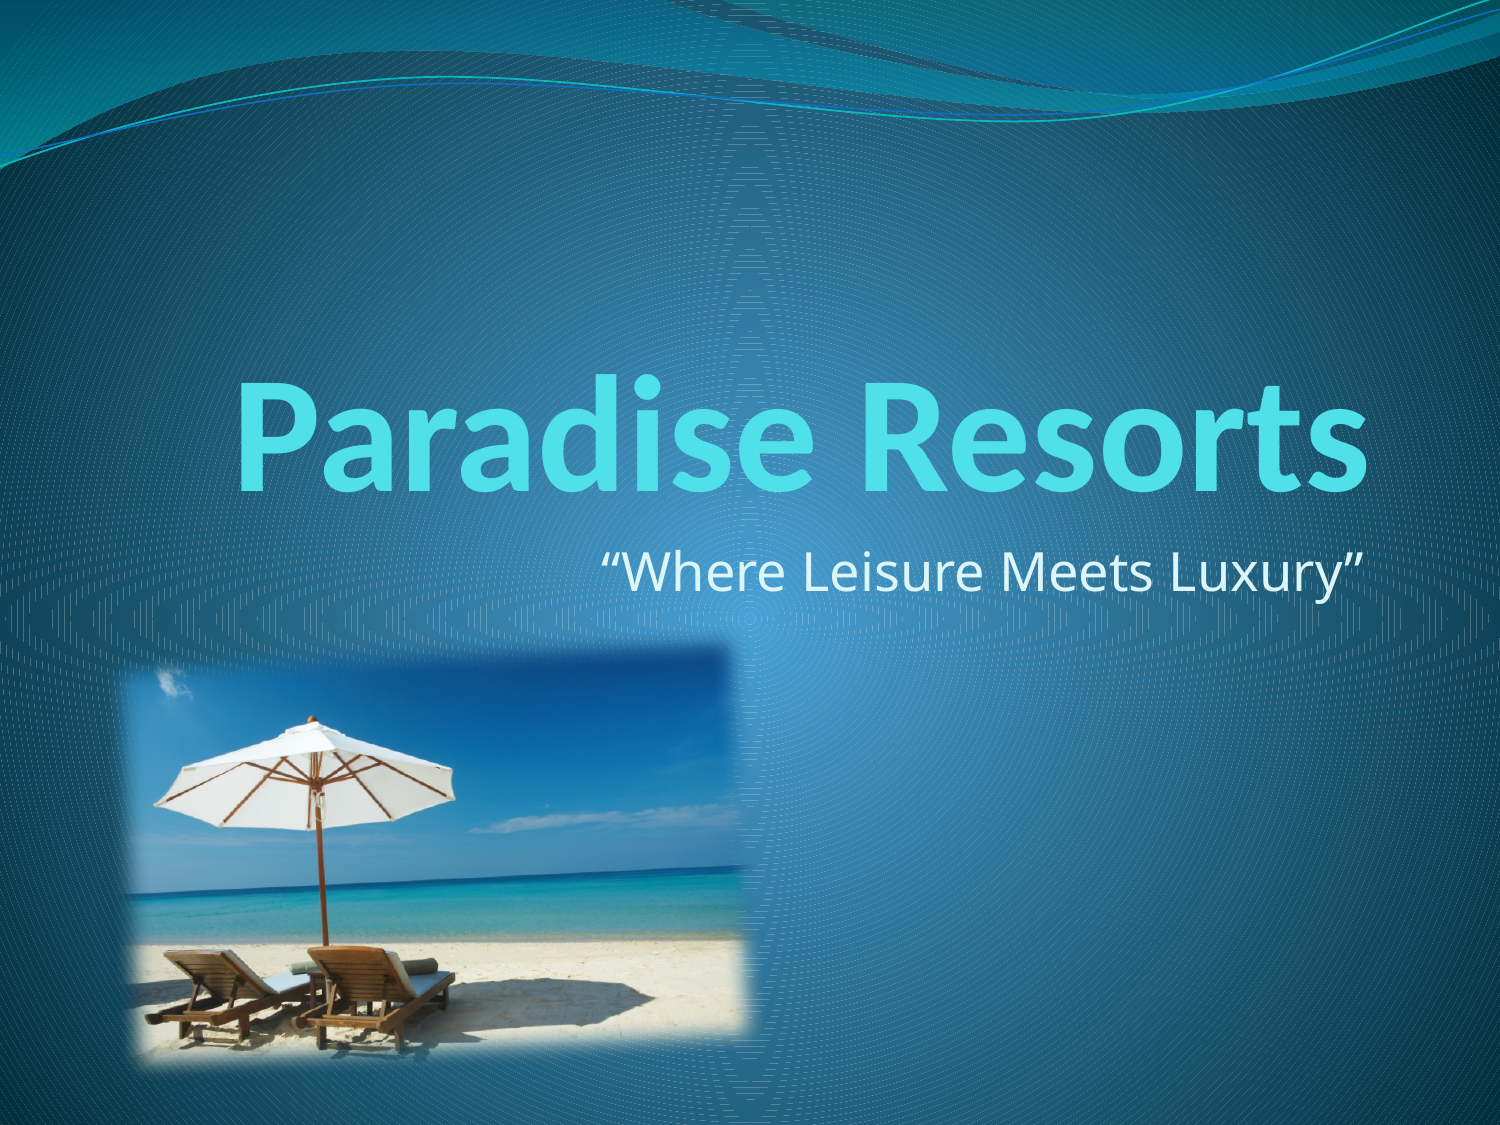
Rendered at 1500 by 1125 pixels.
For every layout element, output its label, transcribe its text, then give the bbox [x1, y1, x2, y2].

title Paradise Resorts [87, 224, 1376, 525]
picture [109, 635, 760, 1069]
subtitle “Where Leisure Meets Luxury” [87, 529, 1376, 818]
